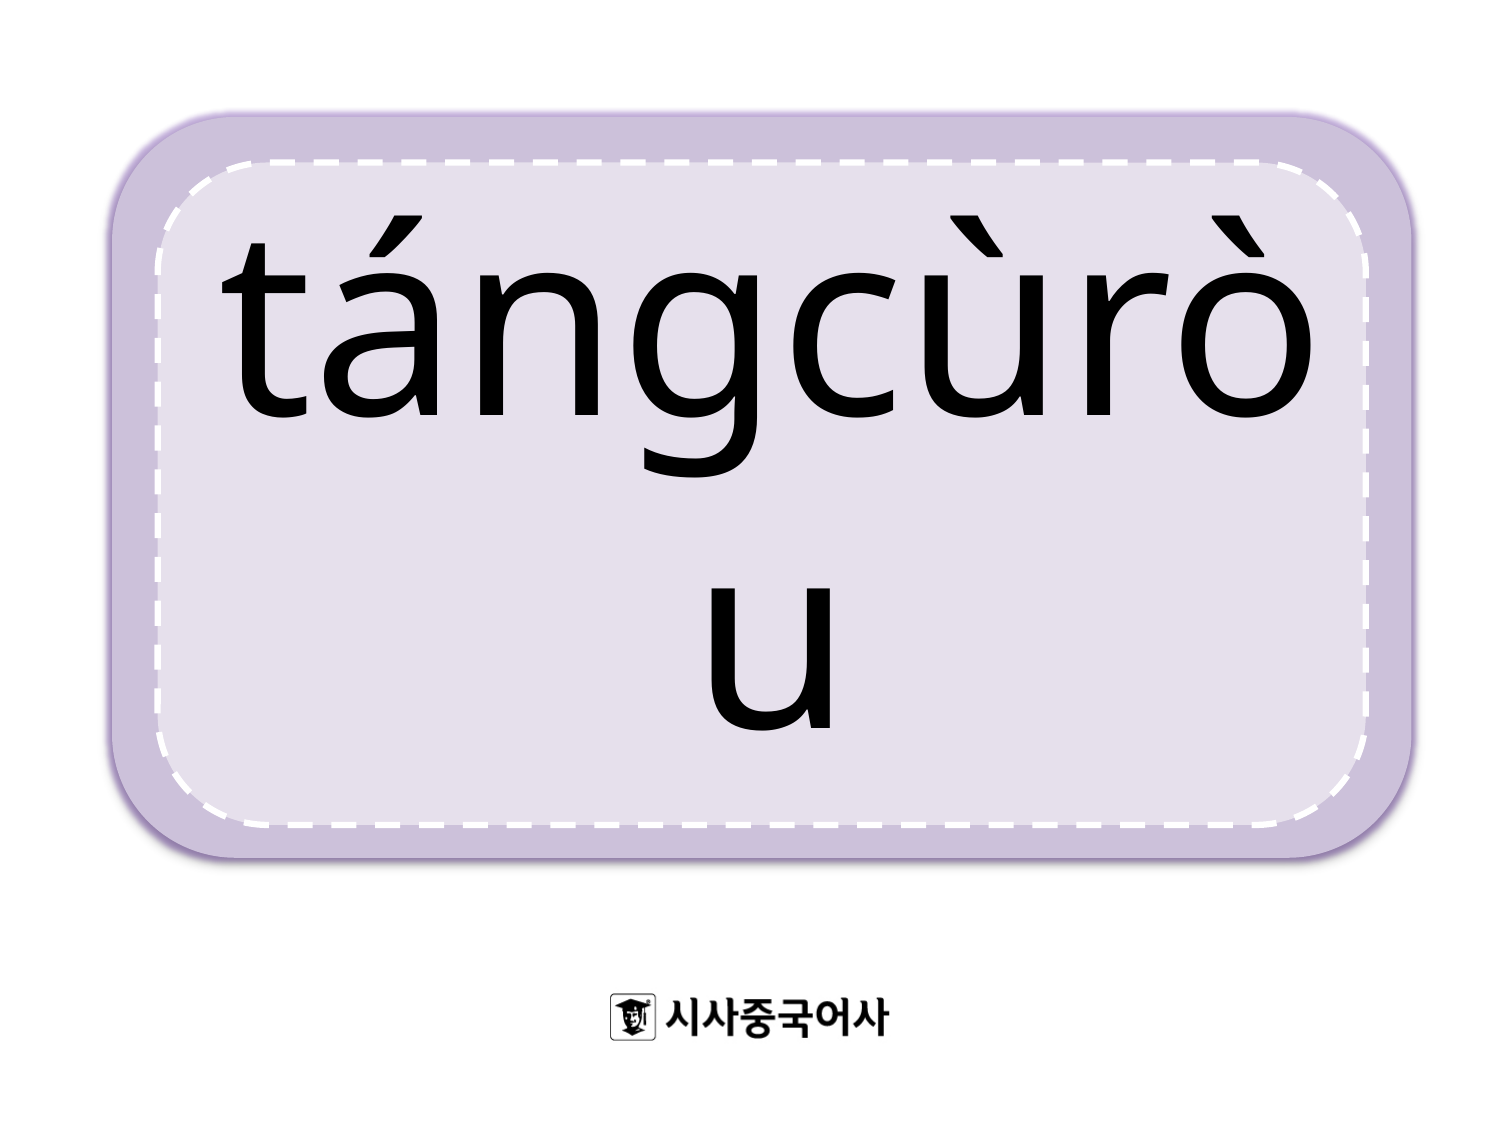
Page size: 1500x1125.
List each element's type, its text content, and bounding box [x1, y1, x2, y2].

picture [602, 987, 898, 1047]
text_box tángcùròu [167, 136, 1376, 799]
